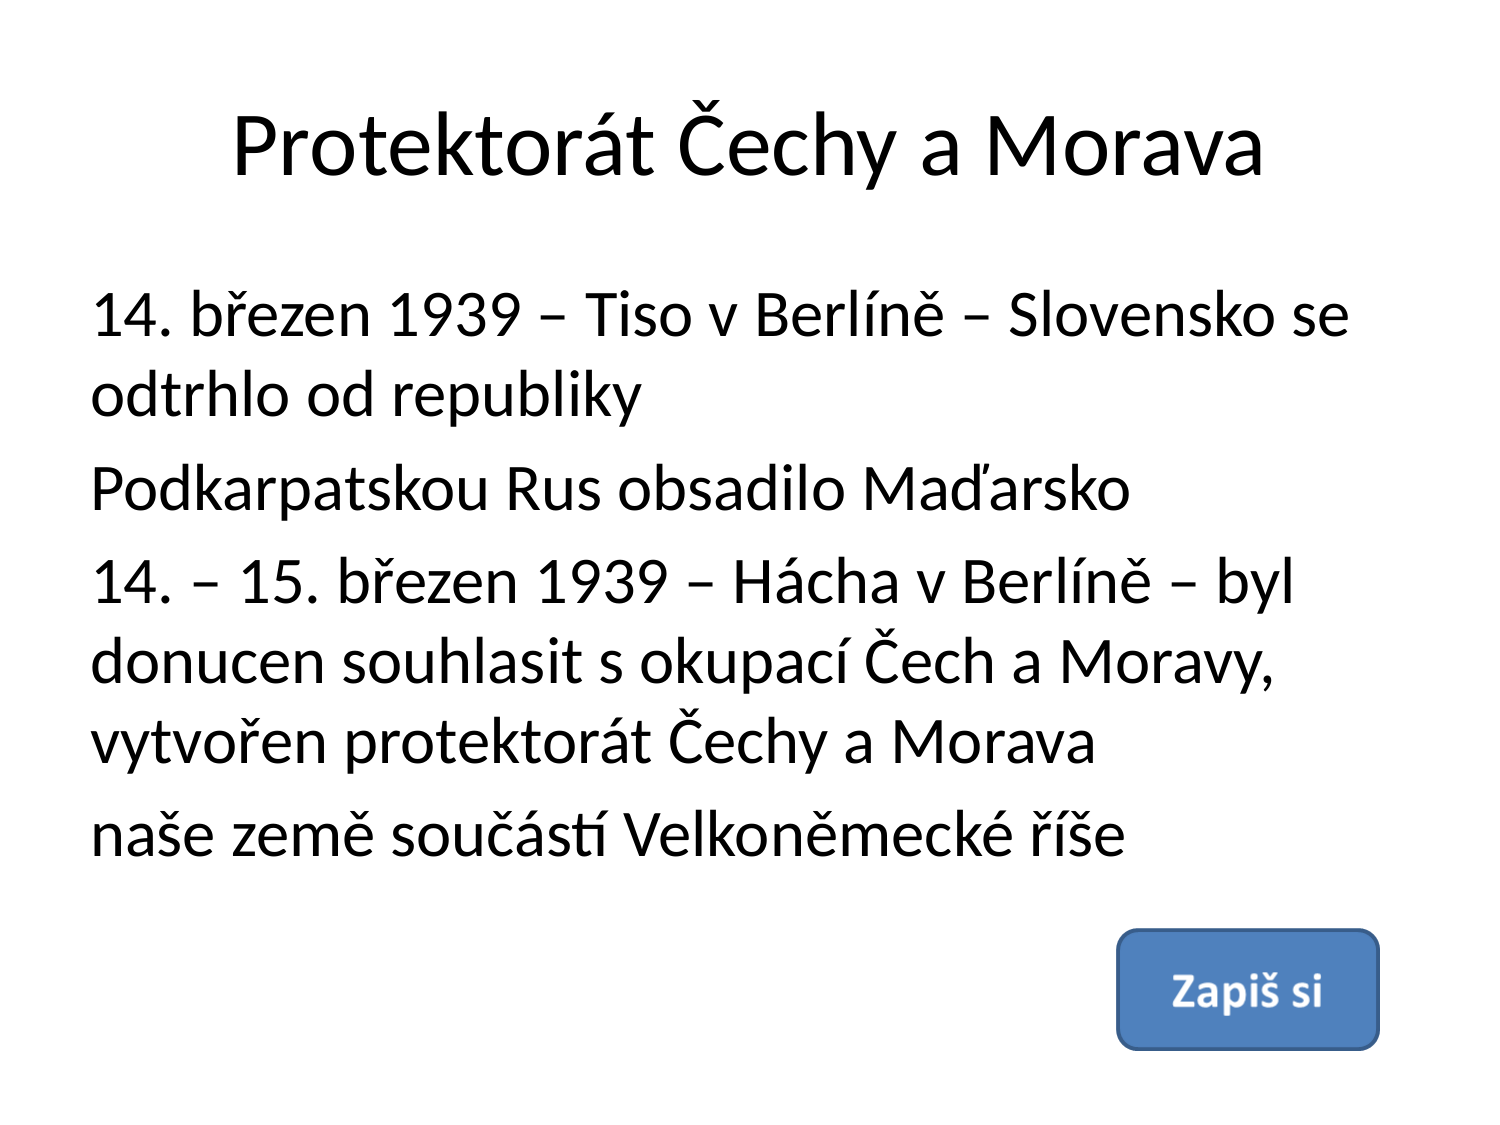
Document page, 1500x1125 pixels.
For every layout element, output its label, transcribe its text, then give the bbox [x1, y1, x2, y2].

title Protektorát Čechy a Morava [75, 45, 1425, 233]
list 14. březen 1939 – Tiso v Berlíně – Slovensko se odtrhlo od republiky Podkarpatskou Rus obsadilo Maďarsko 14. – 15. březen 1939 – Hácha v Berlíně – byl donucen souhlasit s okupací Čech a Moravy, vytvořen protektorát Čechy a Morava naše země součástí Velkoněmecké říše [75, 262, 1425, 1005]
picture [1115, 928, 1380, 1051]
